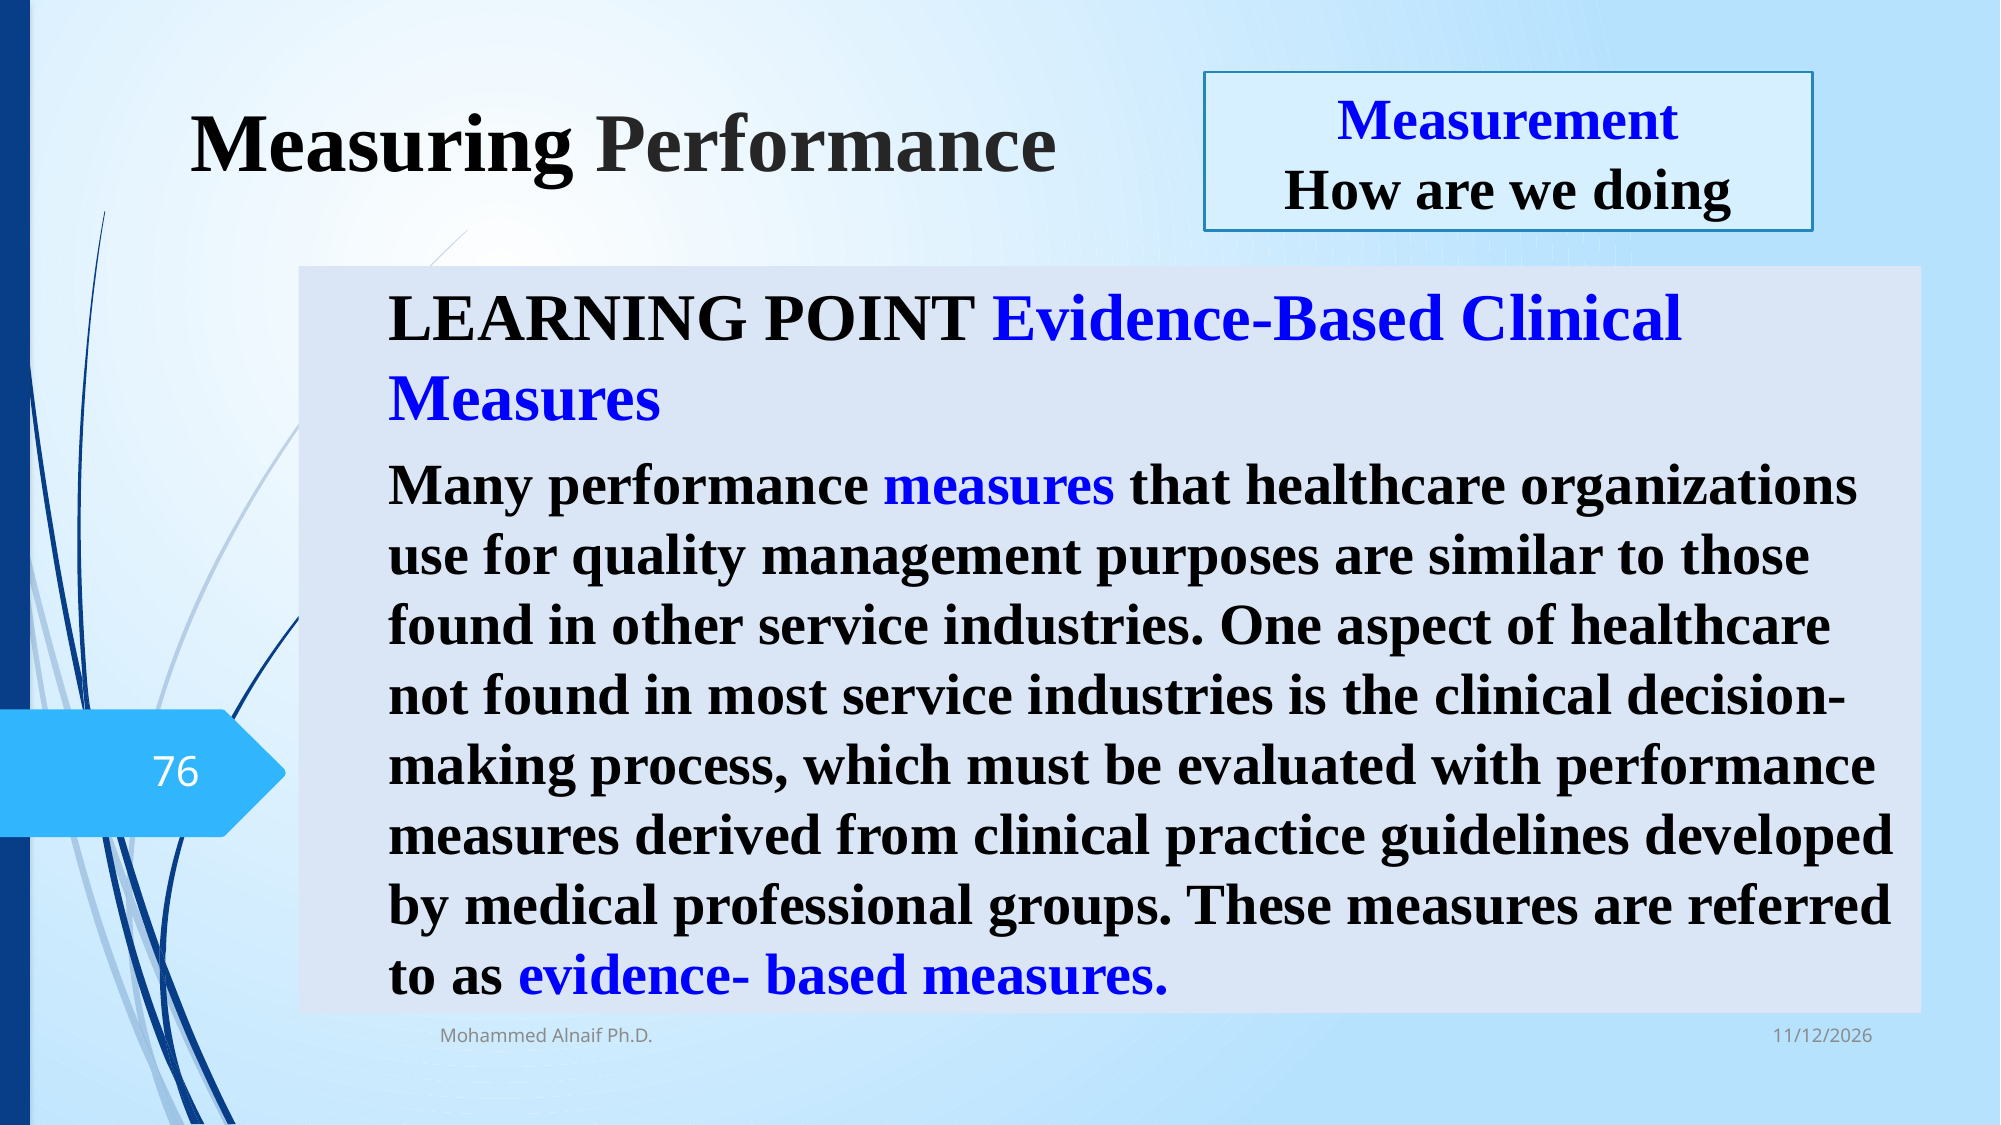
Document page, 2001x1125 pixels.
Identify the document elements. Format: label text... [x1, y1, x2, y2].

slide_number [1699, 1005, 1888, 1067]
subtitle [77, 218, 1952, 1125]
slide_number 76 [87, 743, 216, 803]
footer Mohammed Alnaif Ph.D. [424, 1006, 1675, 1067]
text_box Measurement How are we doing [1203, 71, 1814, 232]
title Measuring Performance [175, 42, 1122, 197]
text_box LEARNING POINT Evidence-Based Clinical Measures Many performance measures that healthcare organizations use for quality management purposes are similar to those found in other service industries. One aspect of healthcare not found in most service industries is the clinical decision-making process, which must be evaluated with performance measures derived from clinical practice guidelines developed by medical professional groups. These measures are referred to as evidence- based measures. [298, 266, 1922, 1014]
